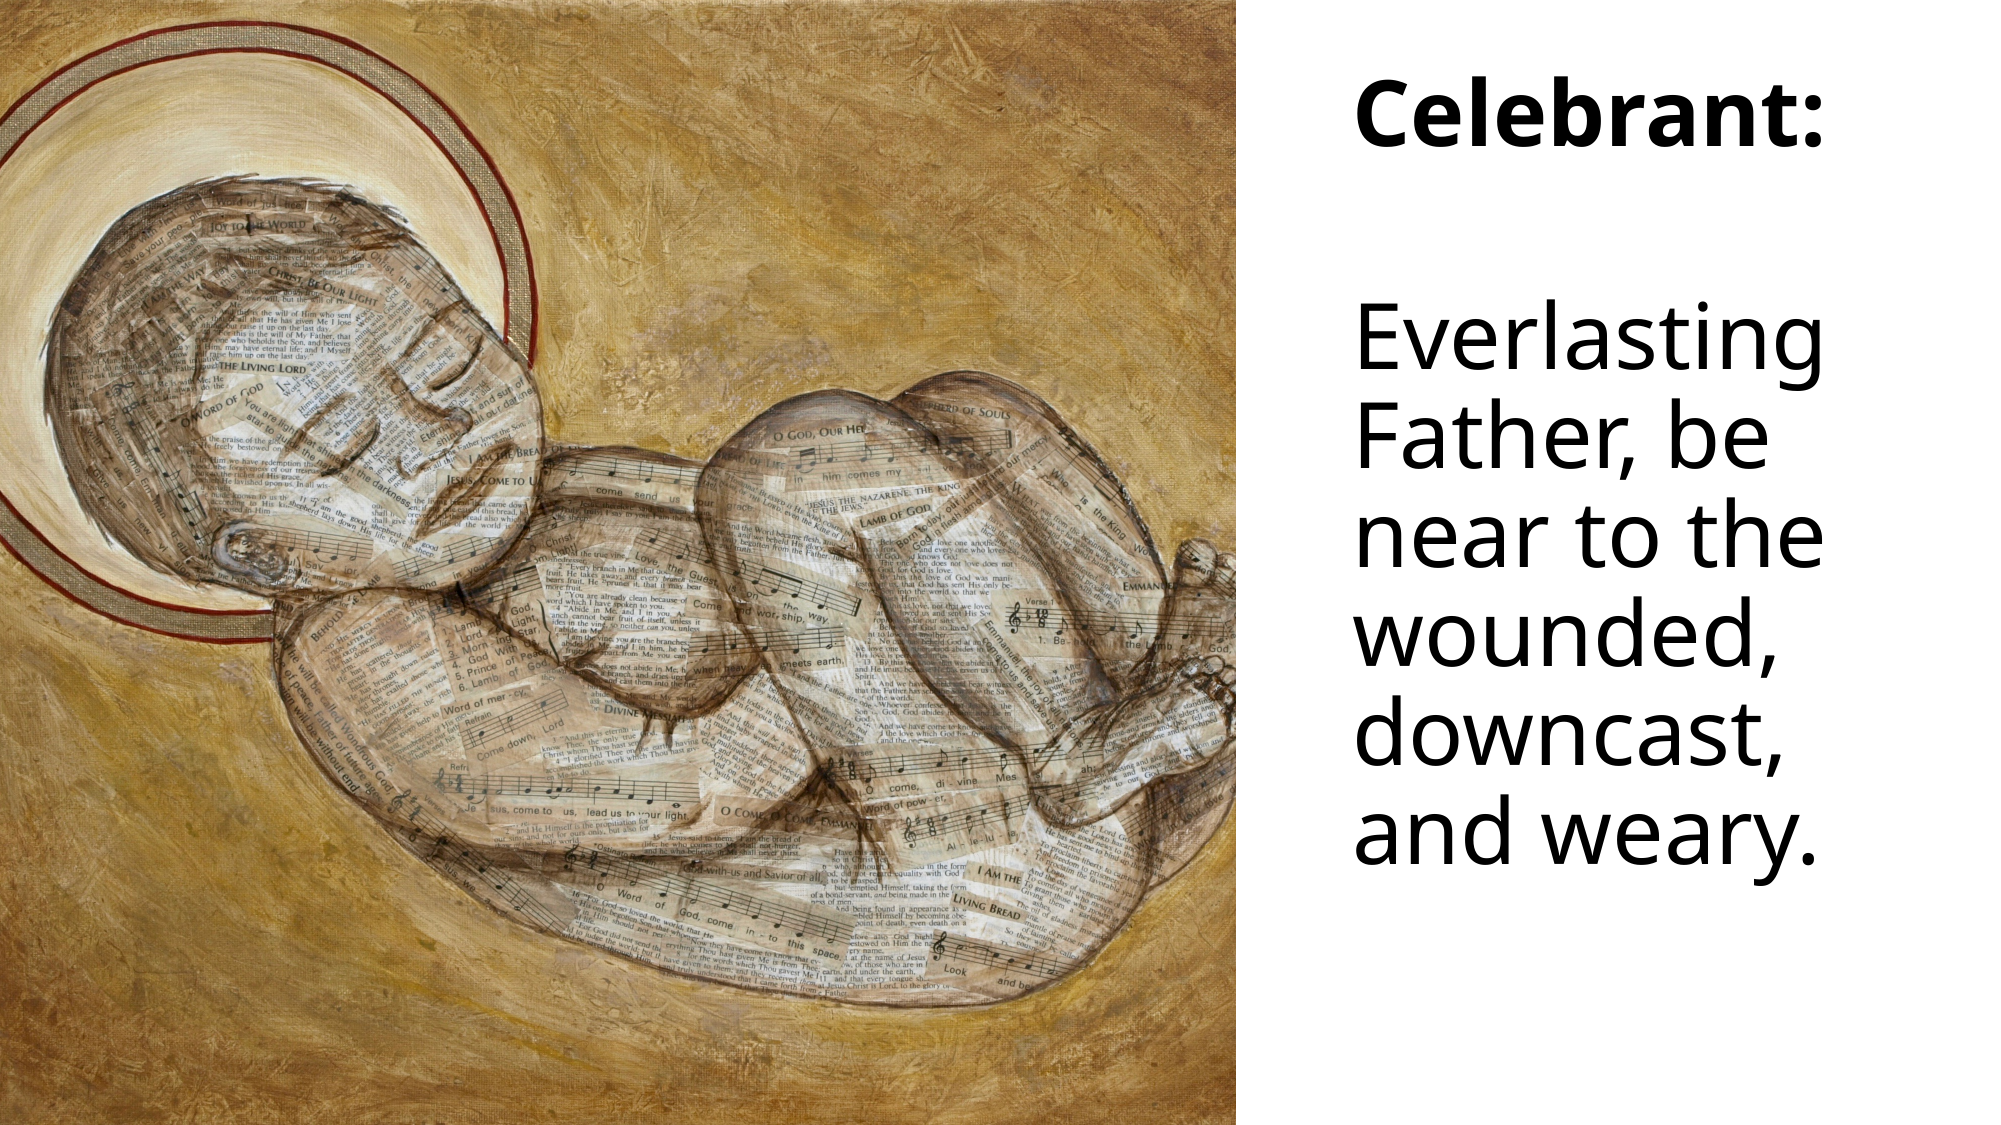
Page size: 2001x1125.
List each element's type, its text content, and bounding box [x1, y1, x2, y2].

picture [0, 0, 1236, 1125]
text_box Celebrant: Everlasting Father, be near to the wounded, downcast, and weary. [1337, 59, 1901, 967]
